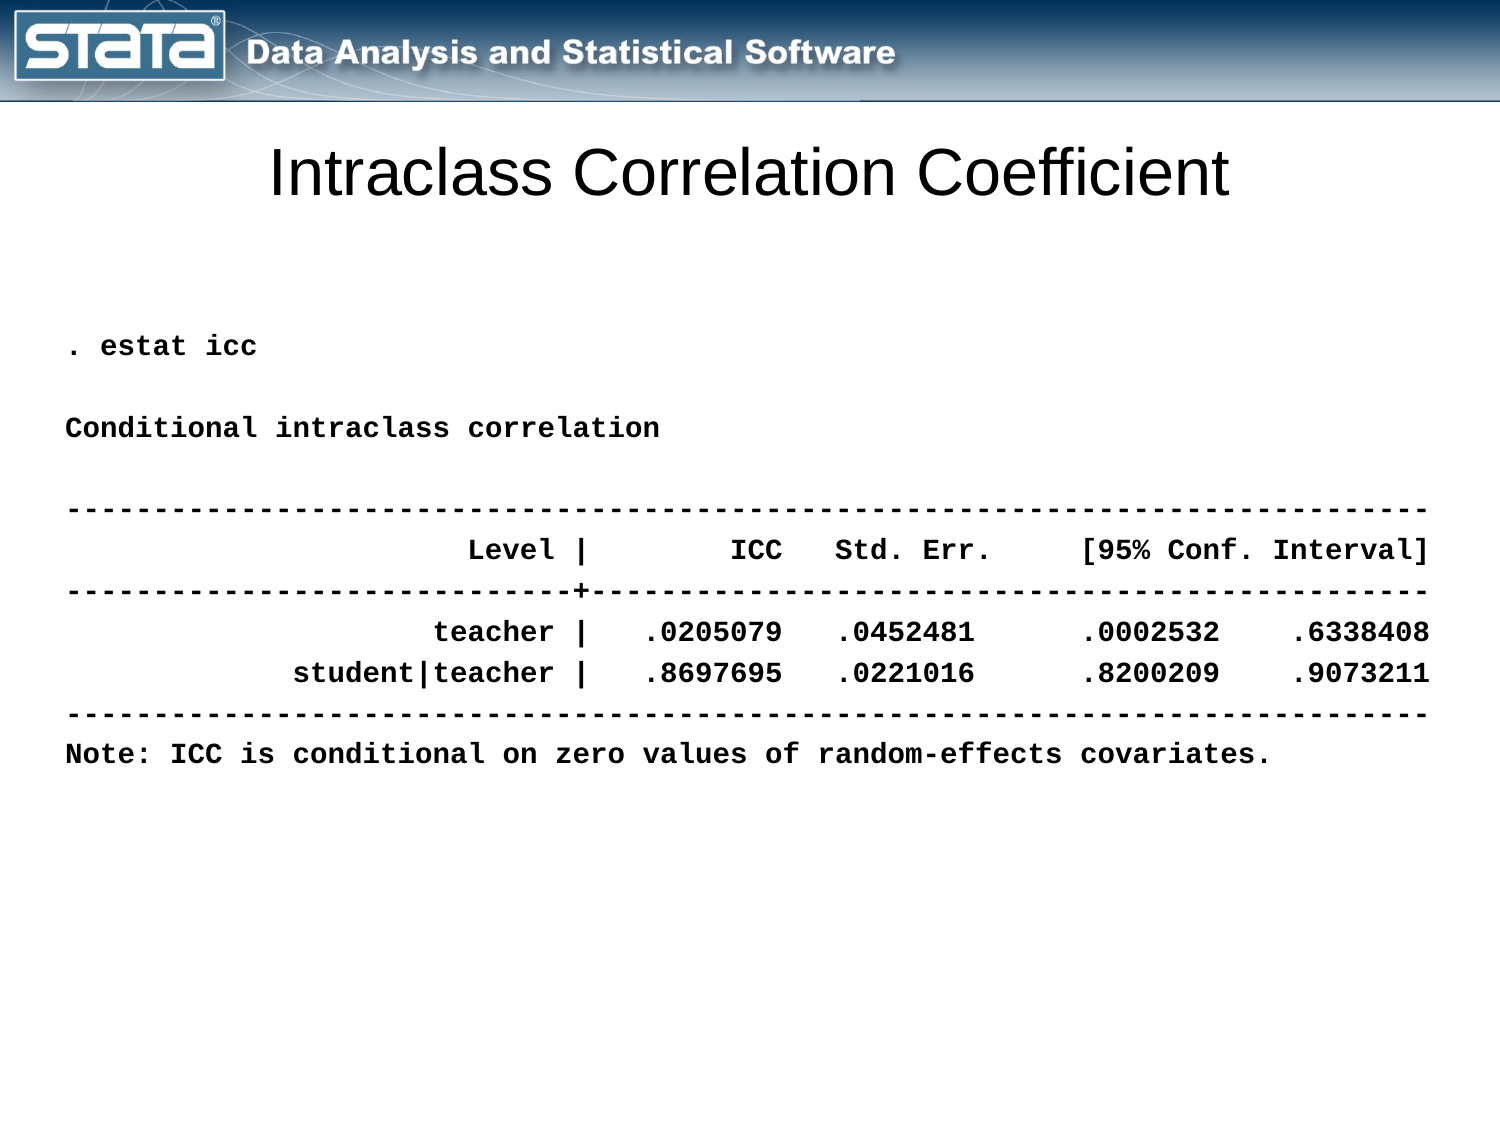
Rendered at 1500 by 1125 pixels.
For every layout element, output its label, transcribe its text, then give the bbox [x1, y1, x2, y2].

title Intraclass Correlation Coefficient [0, 109, 1500, 238]
list . estat icc Conditional intraclass correlation ------------------------------------------------------------------------------ Level | ICC Std. Err. [95% Conf. Interval] -----------------------------+------------------------------------------------ teacher | .0205079 .0452481 .0002532 .6338408 student|teacher | .8697695 .0221016 .8200209 .9073211 ------------------------------------------------------------------------------ Note: ICC is conditional on zero values of random-effects covariates. [50, 238, 1463, 1100]
picture [0, 0, 1500, 102]
